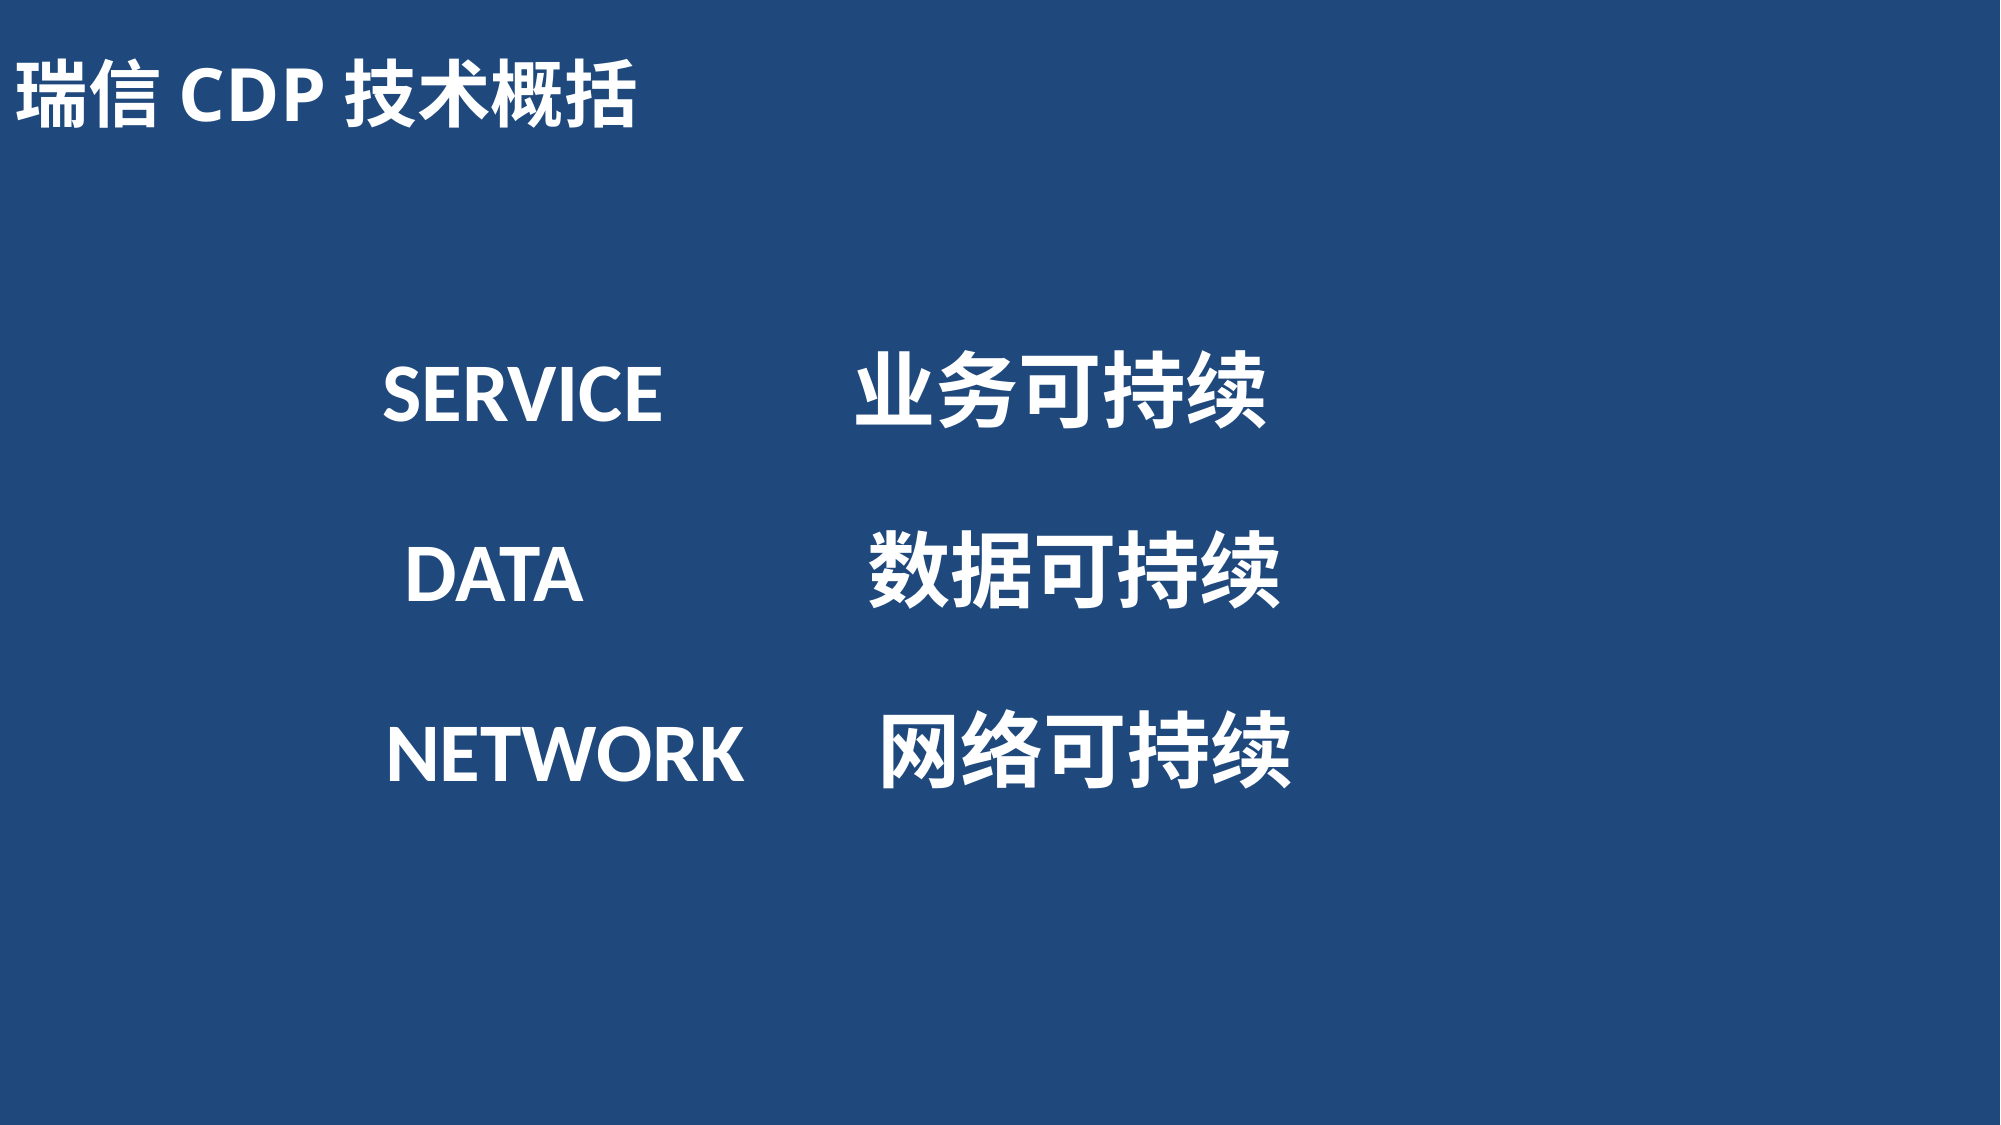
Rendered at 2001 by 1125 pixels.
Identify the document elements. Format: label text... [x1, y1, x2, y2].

text_box NETWORK 网络可持续 [370, 690, 1309, 806]
text_box DATA 数据可持续 [390, 510, 1299, 626]
text_box SERVICE 业务可持续 [367, 330, 1284, 446]
text_box 瑞信CDP技术概括 [0, 50, 708, 145]
